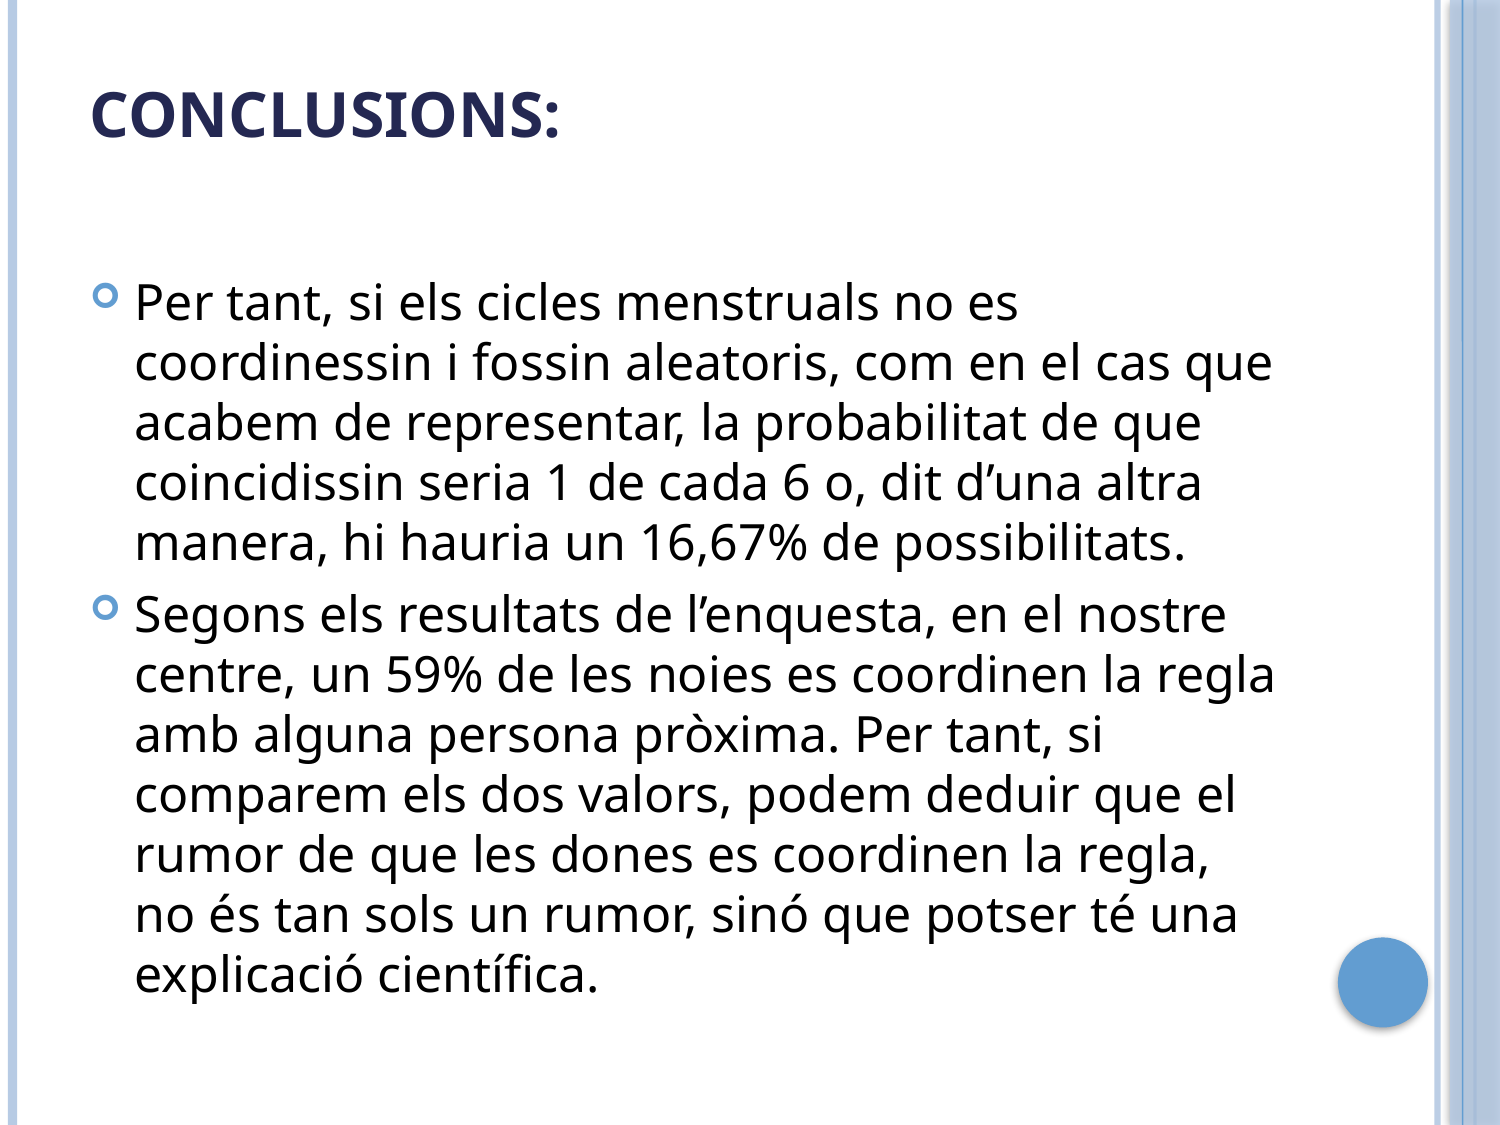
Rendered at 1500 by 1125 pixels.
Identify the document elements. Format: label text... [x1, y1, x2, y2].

list Per tant, si els cicles menstruals no es coordinessin i fossin aleatoris, com en el cas que acabem de representar, la probabilitat de que coincidissin seria 1 de cada 6 o, dit d’una altra manera, hi hauria un 16,67% de possibilitats. Segons els resultats de l’enquesta, en el nostre centre, un 59% de les noies es coordinen la regla amb alguna persona pròxima. Per tant, si comparem els dos valors, podem deduir que el rumor de que les dones es coordinen la regla, no és tan sols un rumor, sinó que potser té una explicació científica. [75, 262, 1300, 1062]
title Conclusions: [75, 45, 1300, 233]
